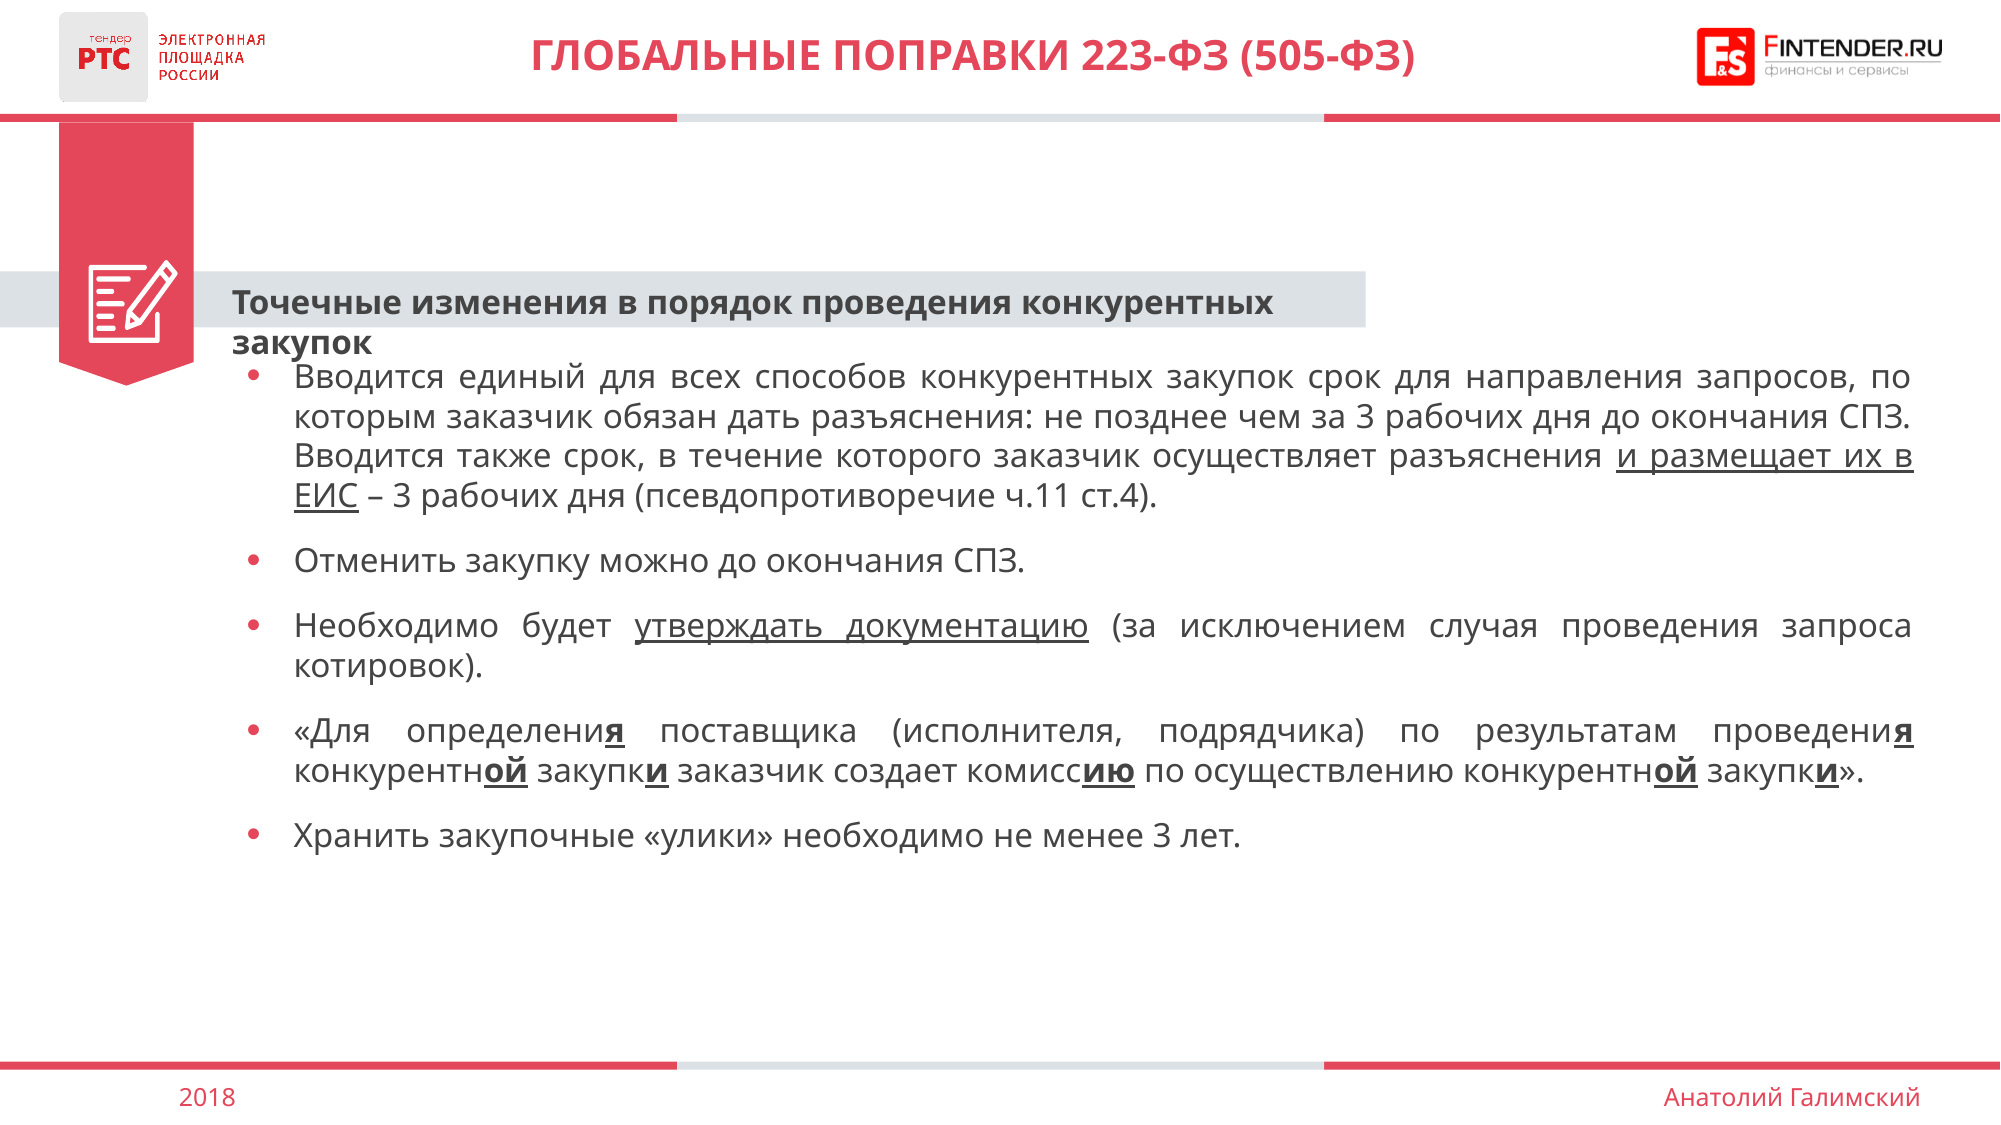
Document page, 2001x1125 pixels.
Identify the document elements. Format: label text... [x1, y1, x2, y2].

text_box Точечные изменения в порядок проведения конкурентных закупок [231, 281, 1413, 347]
text_box [0, 270, 58, 328]
text_box [195, 270, 1367, 328]
text_box 2018 [0, 1073, 415, 1119]
title ГЛОБАЛЬНЫЕ ПОПРАВКИ 223-фз (505-фз) [294, 0, 1652, 114]
picture [59, 12, 265, 102]
text_box Анатолий Галимский [1584, 1073, 2000, 1119]
text_box [124, 260, 178, 330]
text_box Вводится единый для всех способов конкурентных закупок срок для направления запросов, по которым заказчик обязан дать разъяснения: не позднее чем за 3 рабочих дня до окончания СПЗ. Вводится также срок, в течение которого заказчик осуществляет разъяснения и размещает их в ЕИС – 3 рабочих дня (псевдопротиворечие ч.11 ст.4). Отменить закупку можно до окончания СПЗ. Необходимо будет утверждать документацию (за исключением случая проведения запроса котировок). «Для определения поставщика (исполнителя, подрядчика) по результатам проведения конкурентной закупки заказчик создает комиссию по осуществлению конкурентной закупки». Хранить закупочные «улики» необходимо не менее 3 лет. [231, 347, 1929, 927]
text_box [88, 264, 160, 343]
picture [1696, 18, 1942, 95]
text_box [58, 121, 195, 387]
